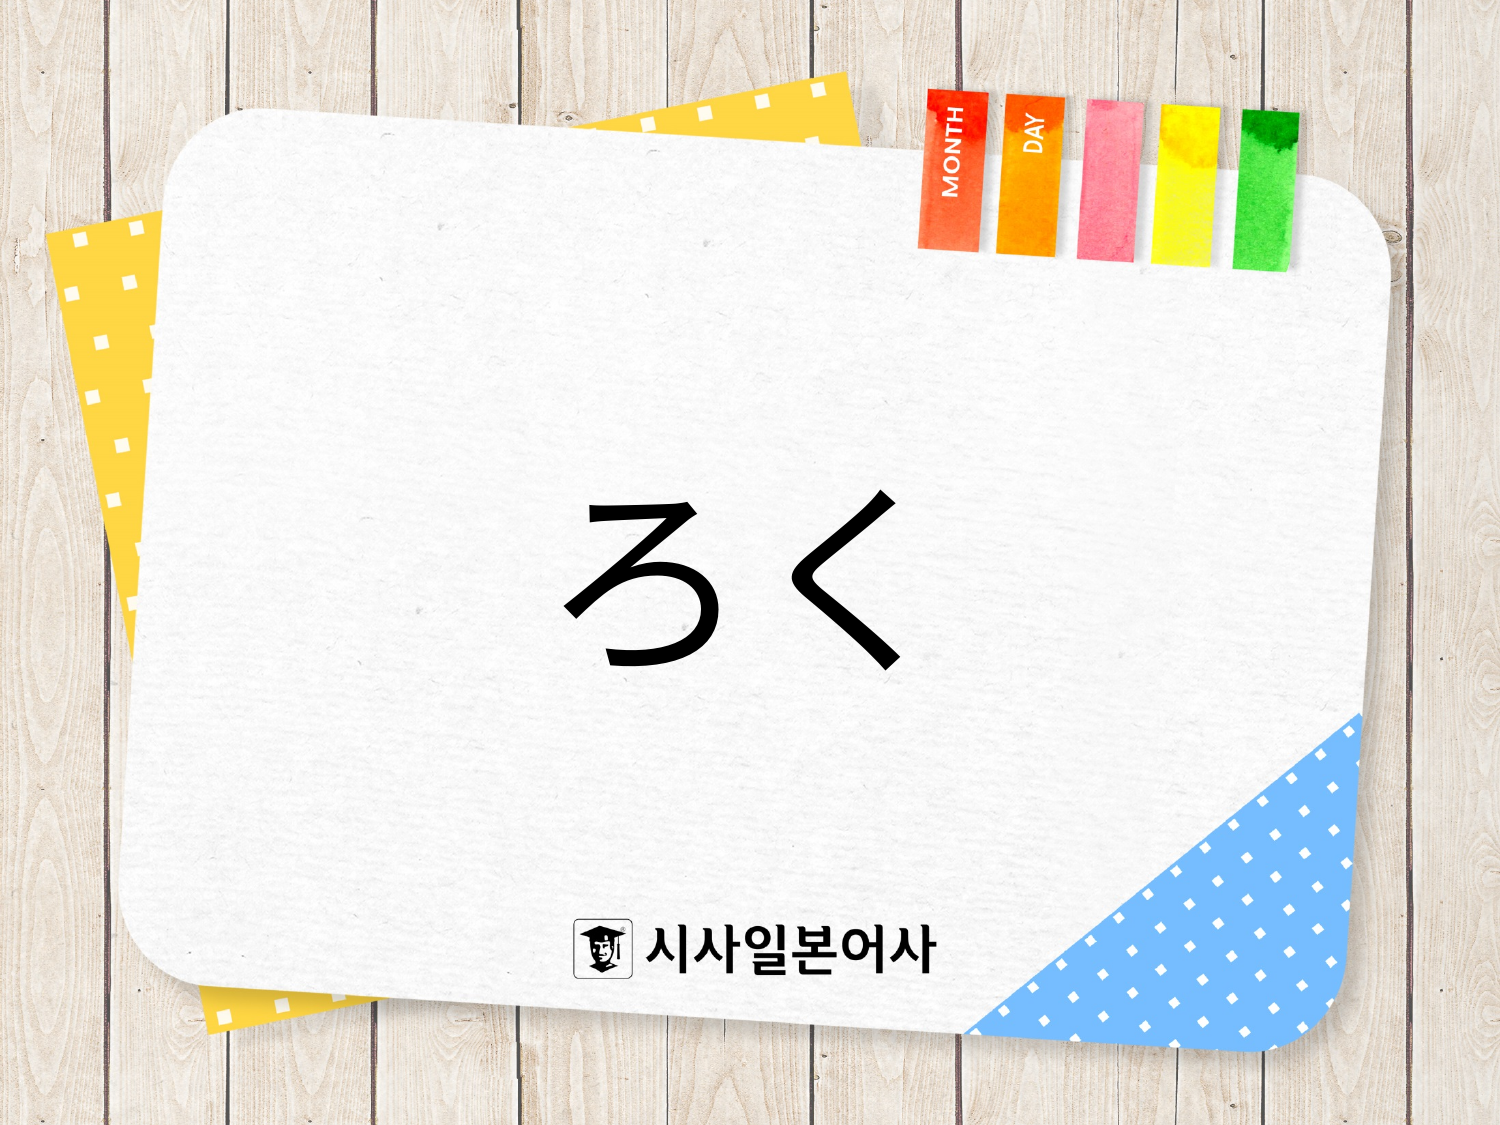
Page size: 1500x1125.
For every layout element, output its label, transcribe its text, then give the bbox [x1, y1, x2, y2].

title ろく [75, 338, 1425, 811]
picture [0, 0, 1500, 1125]
